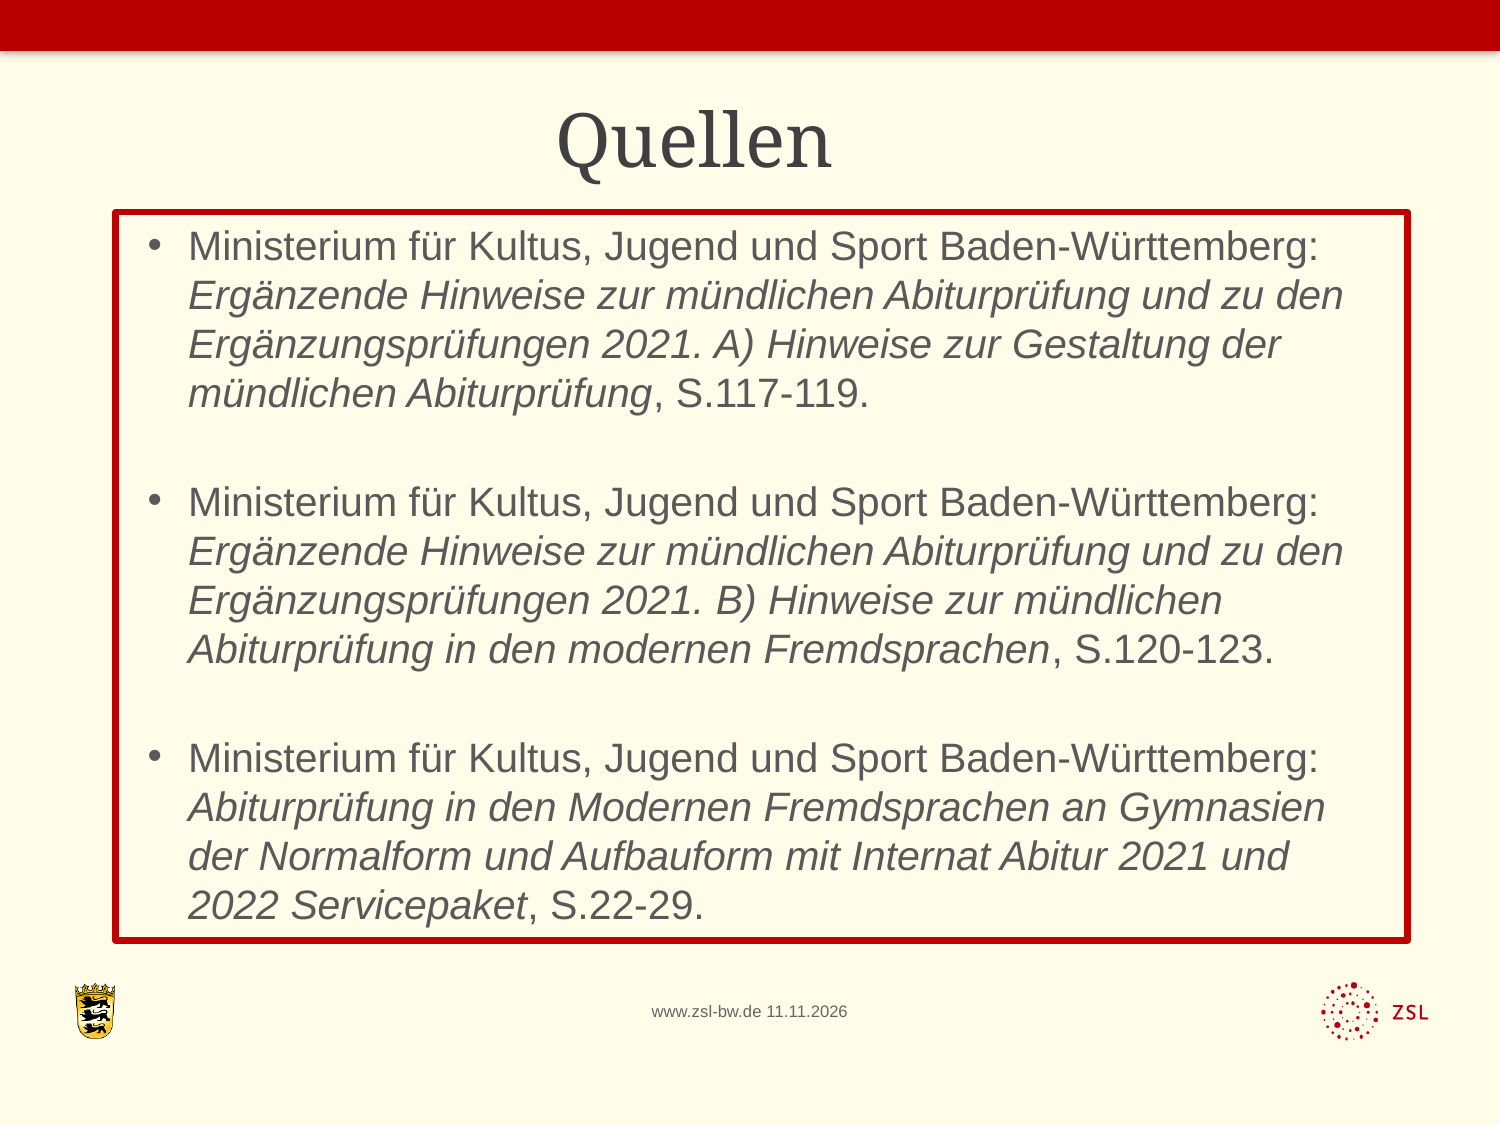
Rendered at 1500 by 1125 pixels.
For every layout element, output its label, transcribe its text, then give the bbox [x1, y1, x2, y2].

text_box Ministerium für Kultus, Jugend und Sport Baden-Württemberg: Ergänzende Hinweise zur mündlichen Abiturprüfung und zu den Ergänzungsprüfungen 2021. A) Hinweise zur Gestaltung der mündlichen Abiturprüfung, S.117-119. Ministerium für Kultus, Jugend und Sport Baden-Württemberg: Ergänzende Hinweise zur mündlichen Abiturprüfung und zu den Ergänzungsprüfungen 2021. B) Hinweise zur mündlichen Abiturprüfung in den modernen Fremdsprachen, S.120-123. Ministerium für Kultus, Jugend und Sport Baden-Württemberg: Abiturprüfung in den Modernen Fremdsprachen an Gymnasien der Normalform und Aufbauform mit Internat Abitur 2021 und 2022 Servicepaket, S.22-29. [115, 212, 1408, 941]
text_box Quellen [41, 64, 1349, 211]
picture [73, 981, 117, 1041]
picture [1320, 981, 1429, 1041]
